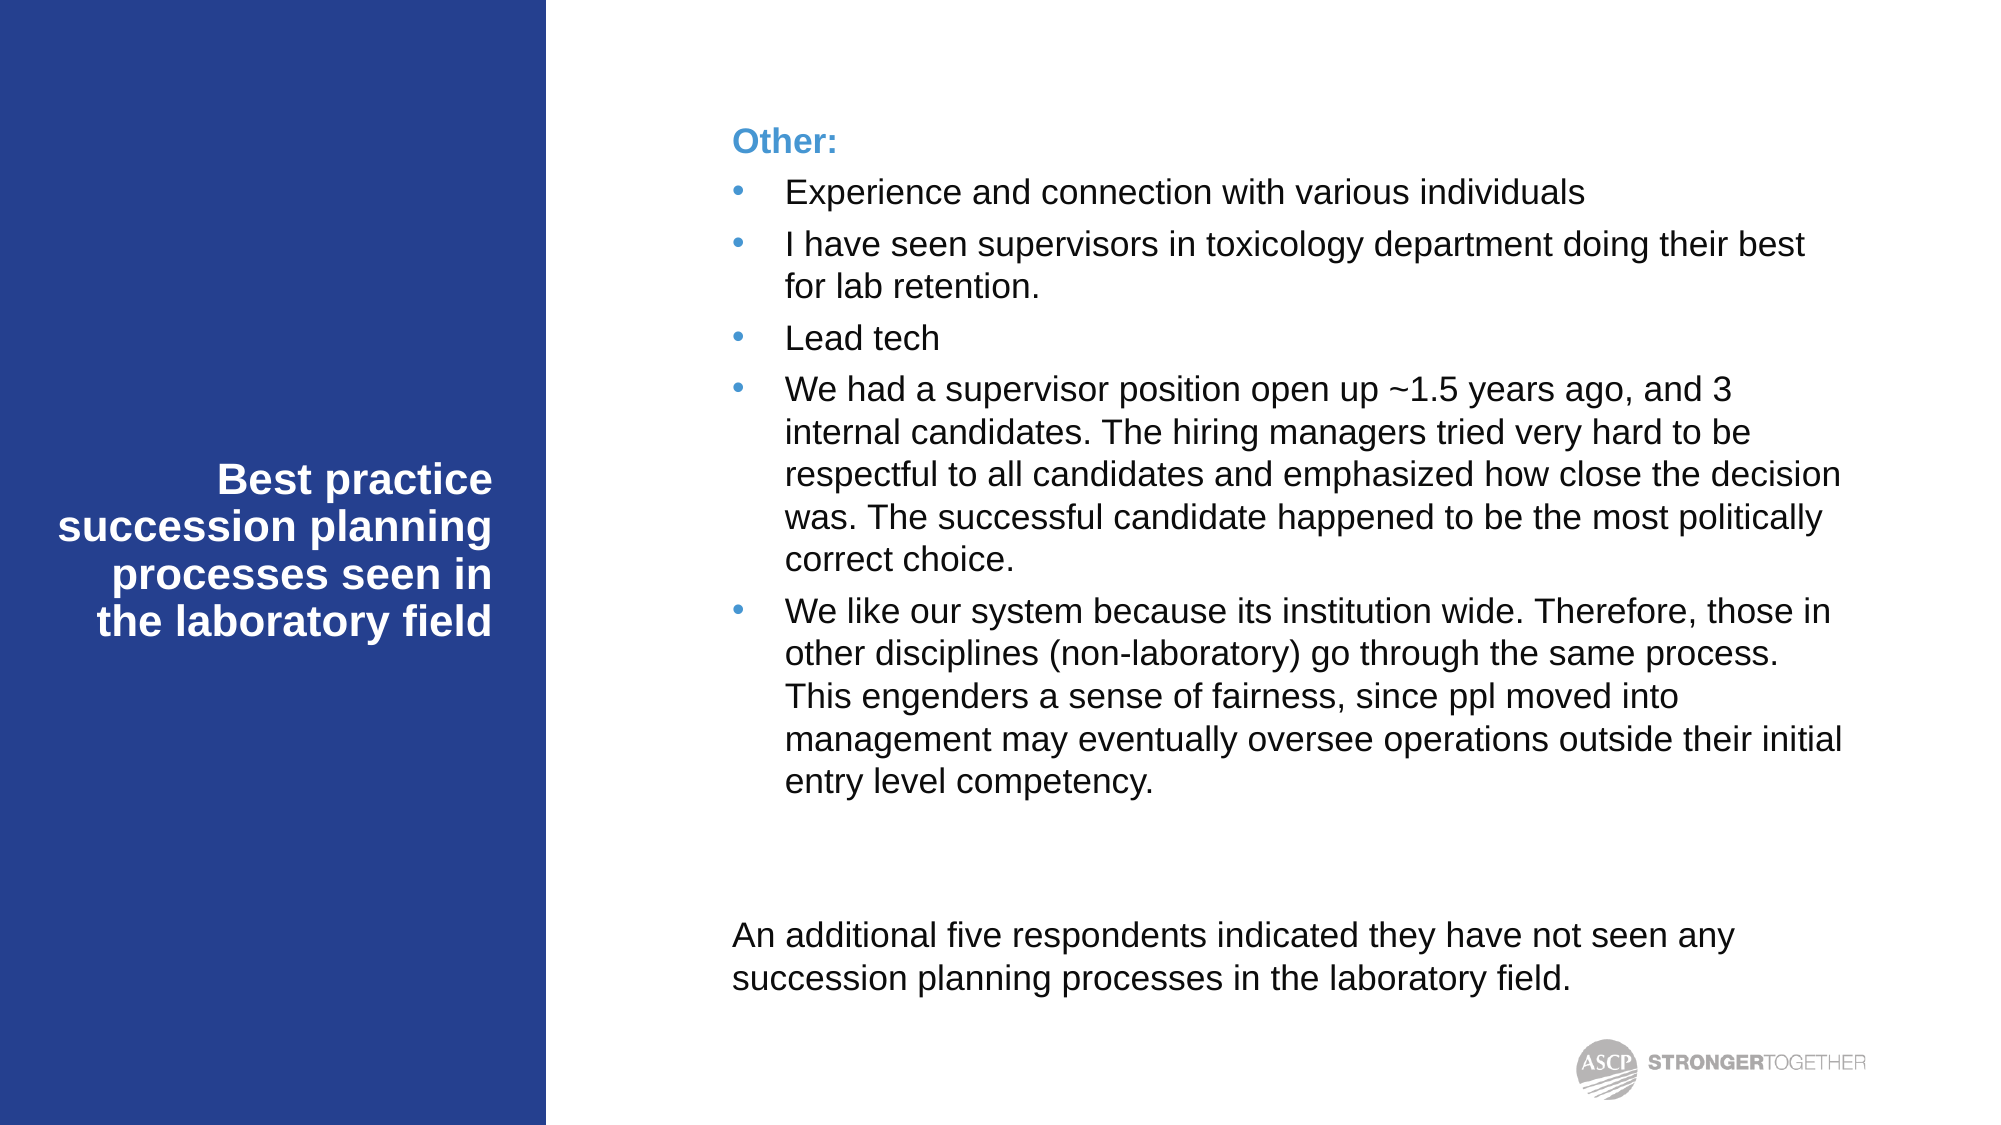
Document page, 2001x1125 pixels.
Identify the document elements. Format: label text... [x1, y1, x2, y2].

list Other: Experience and connection with various individuals I have seen supervisors in toxicology department doing their best for lab retention. Lead tech We had a supervisor position open up ~1.5 years ago, and 3 internal candidates. The hiring managers tried very hard to be respectful to all candidates and emphasized how close the decision was. The successful candidate happened to be the most politically correct choice. We like our system because its institution wide. Therefore, those in other disciplines (non-laboratory) go through the same process. This engenders a sense of fairness, since ppl moved into management may eventually oversee operations outside their initial entry level competency. An additional five respondents indicated they have not seen any succession planning processes in the laboratory field. [701, 107, 1866, 1009]
title Best practice succession planning processes seen in the laboratory field [37, 448, 509, 667]
picture [1576, 1039, 1866, 1100]
